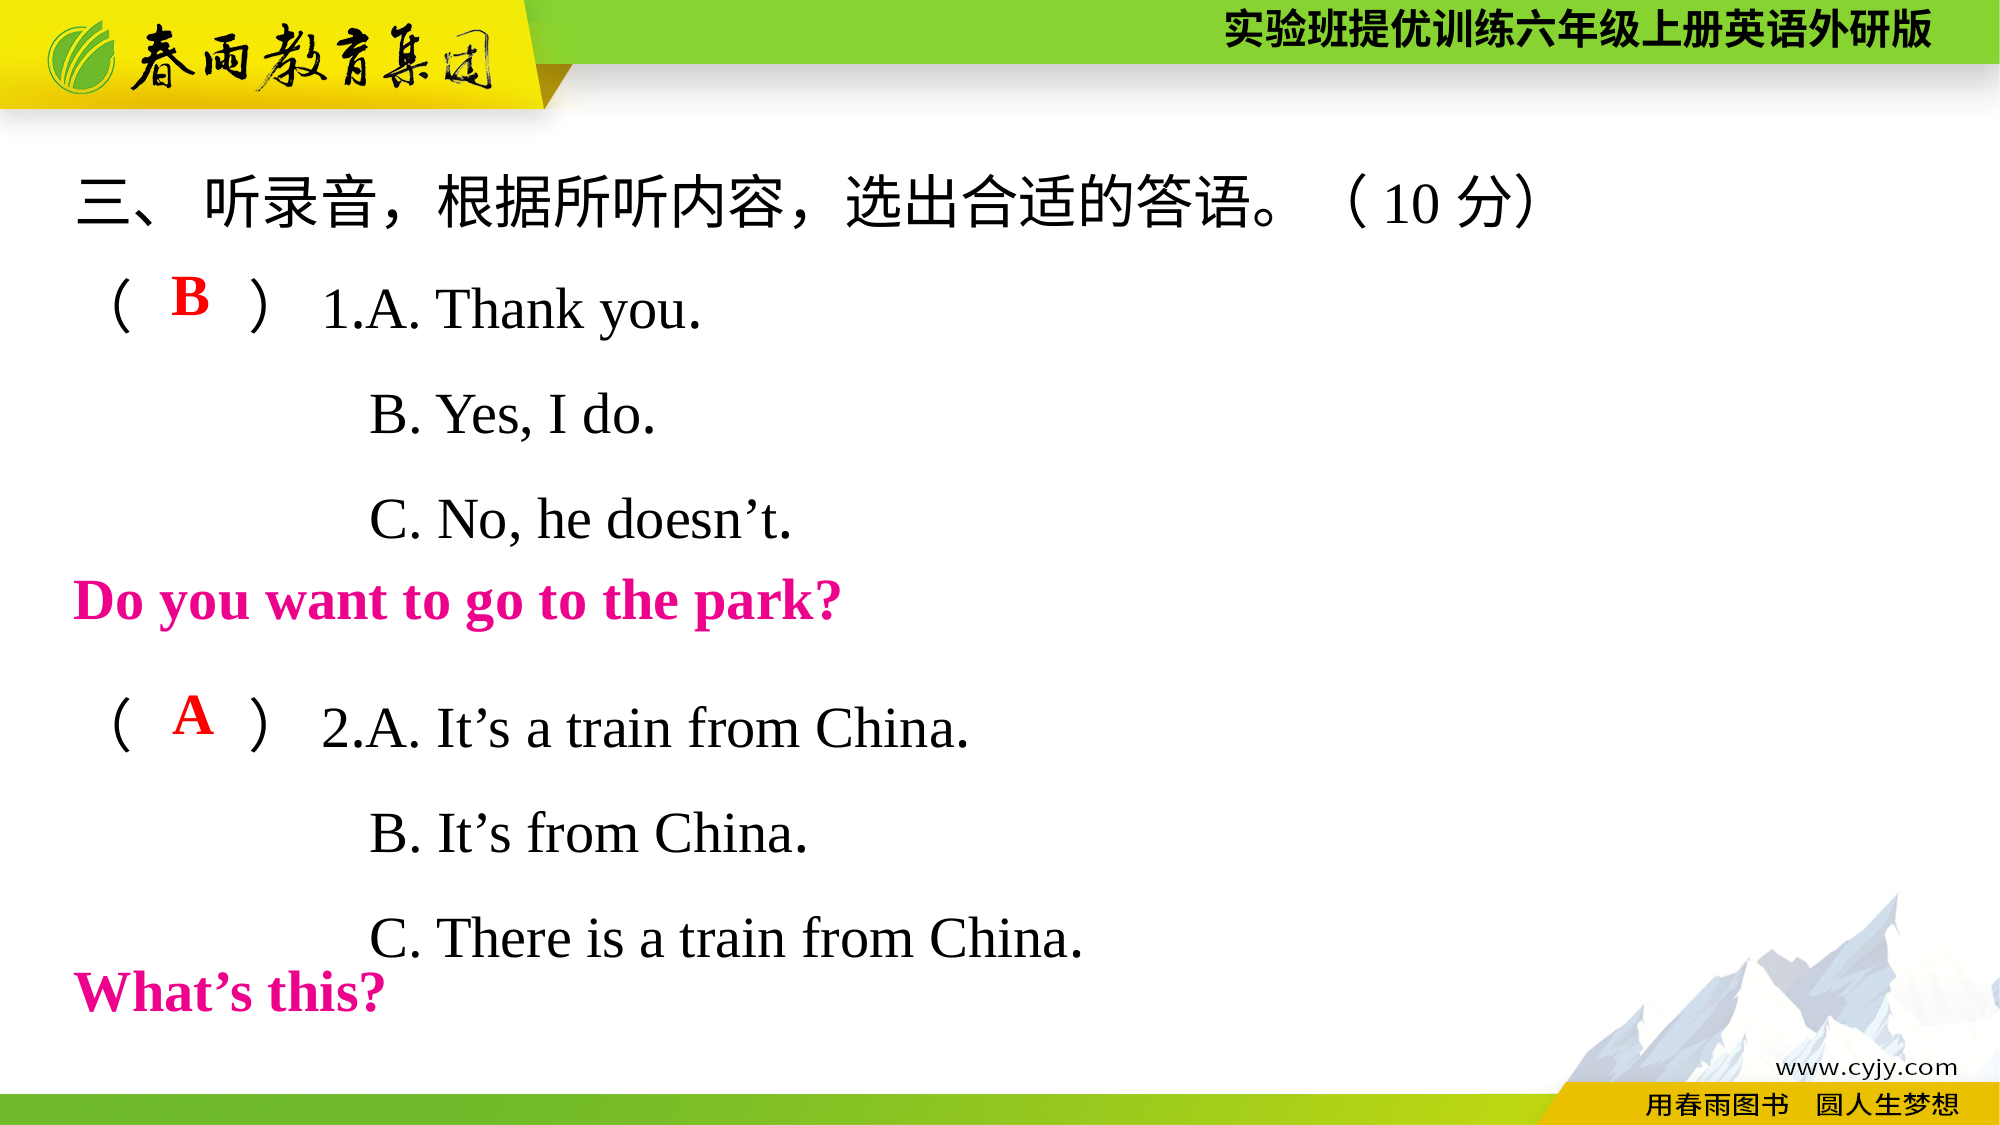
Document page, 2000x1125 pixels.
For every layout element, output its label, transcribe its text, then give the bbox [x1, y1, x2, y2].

text_box Do you want to go to the park? [59, 554, 911, 639]
text_box B [157, 249, 226, 335]
text_box A [157, 668, 229, 754]
picture [0, 0, 2000, 1125]
text_box What’s this? [59, 945, 450, 1031]
list 三、 听录音，根据所听内容，选出合适的答语。（10分） （ ）1.A. Thank you. B. Yes, I do. C. No, he doesn’t. （ ）2.A. It’s a train from China. B. It’s from China. C. There is a train from China. [59, 122, 1944, 986]
